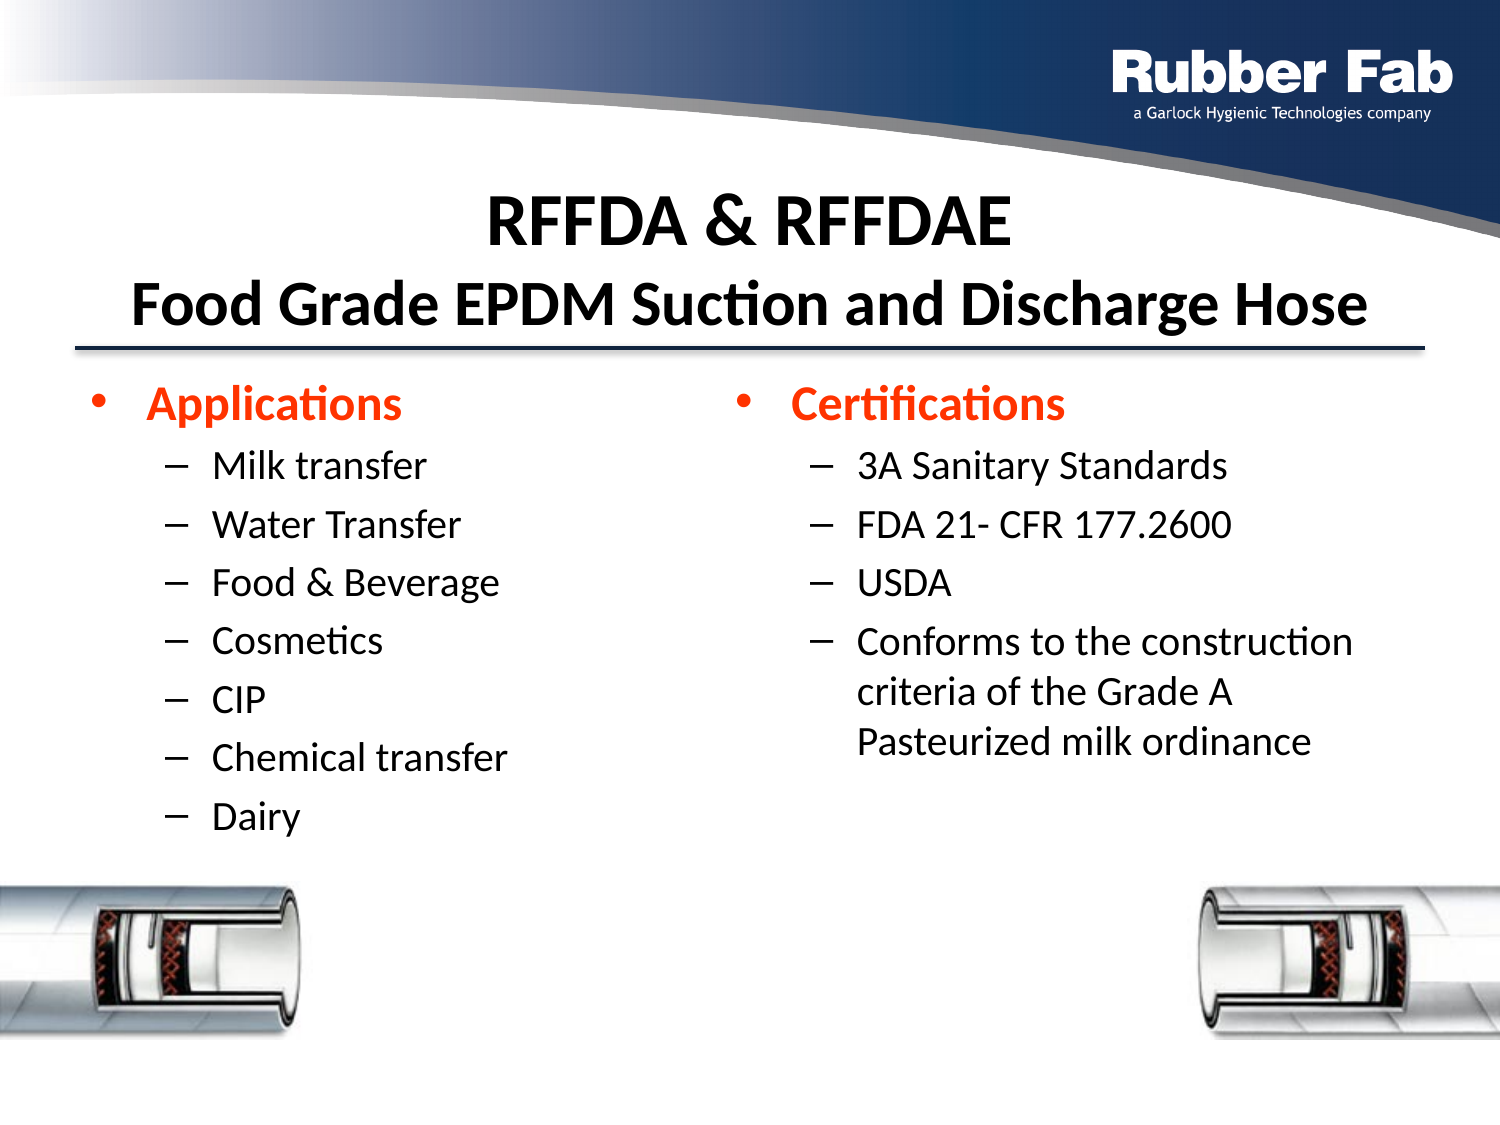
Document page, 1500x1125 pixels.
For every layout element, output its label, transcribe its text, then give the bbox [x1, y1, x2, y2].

picture [0, 0, 1500, 240]
title RFFDA & RFFDAE Food Grade EPDM Suction and Discharge Hose [75, 160, 1425, 349]
picture [0, 881, 313, 1040]
text_box Certifications 3A Sanitary Standards FDA 21- CFR 177.2600 USDA Conforms to the construction criteria of the Grade A Pasteurized milk ordinance [720, 362, 1425, 1005]
list Applications Milk transfer Water Transfer Food & Beverage Cosmetics CIP Chemical transfer Dairy [75, 362, 566, 1005]
picture [1187, 881, 1500, 1040]
